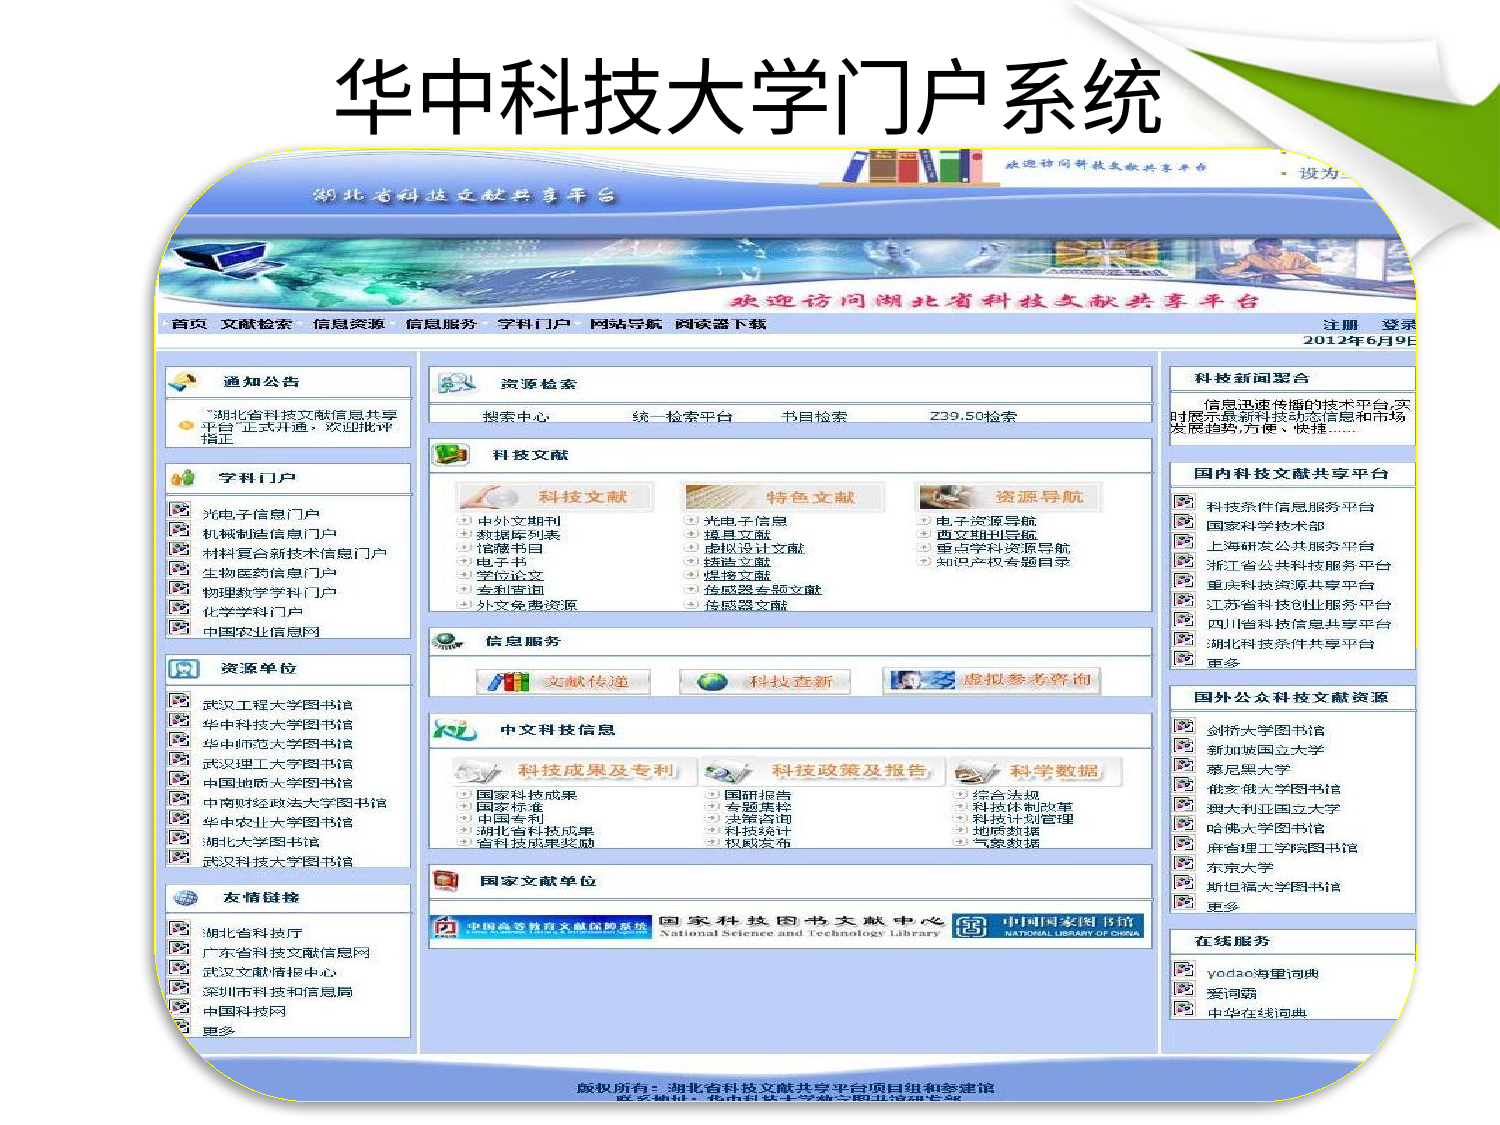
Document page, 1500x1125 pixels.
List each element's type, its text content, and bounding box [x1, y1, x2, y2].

picture [0, 0, 1500, 1125]
text_box 华中科技大学门户系统 [317, 37, 1180, 146]
